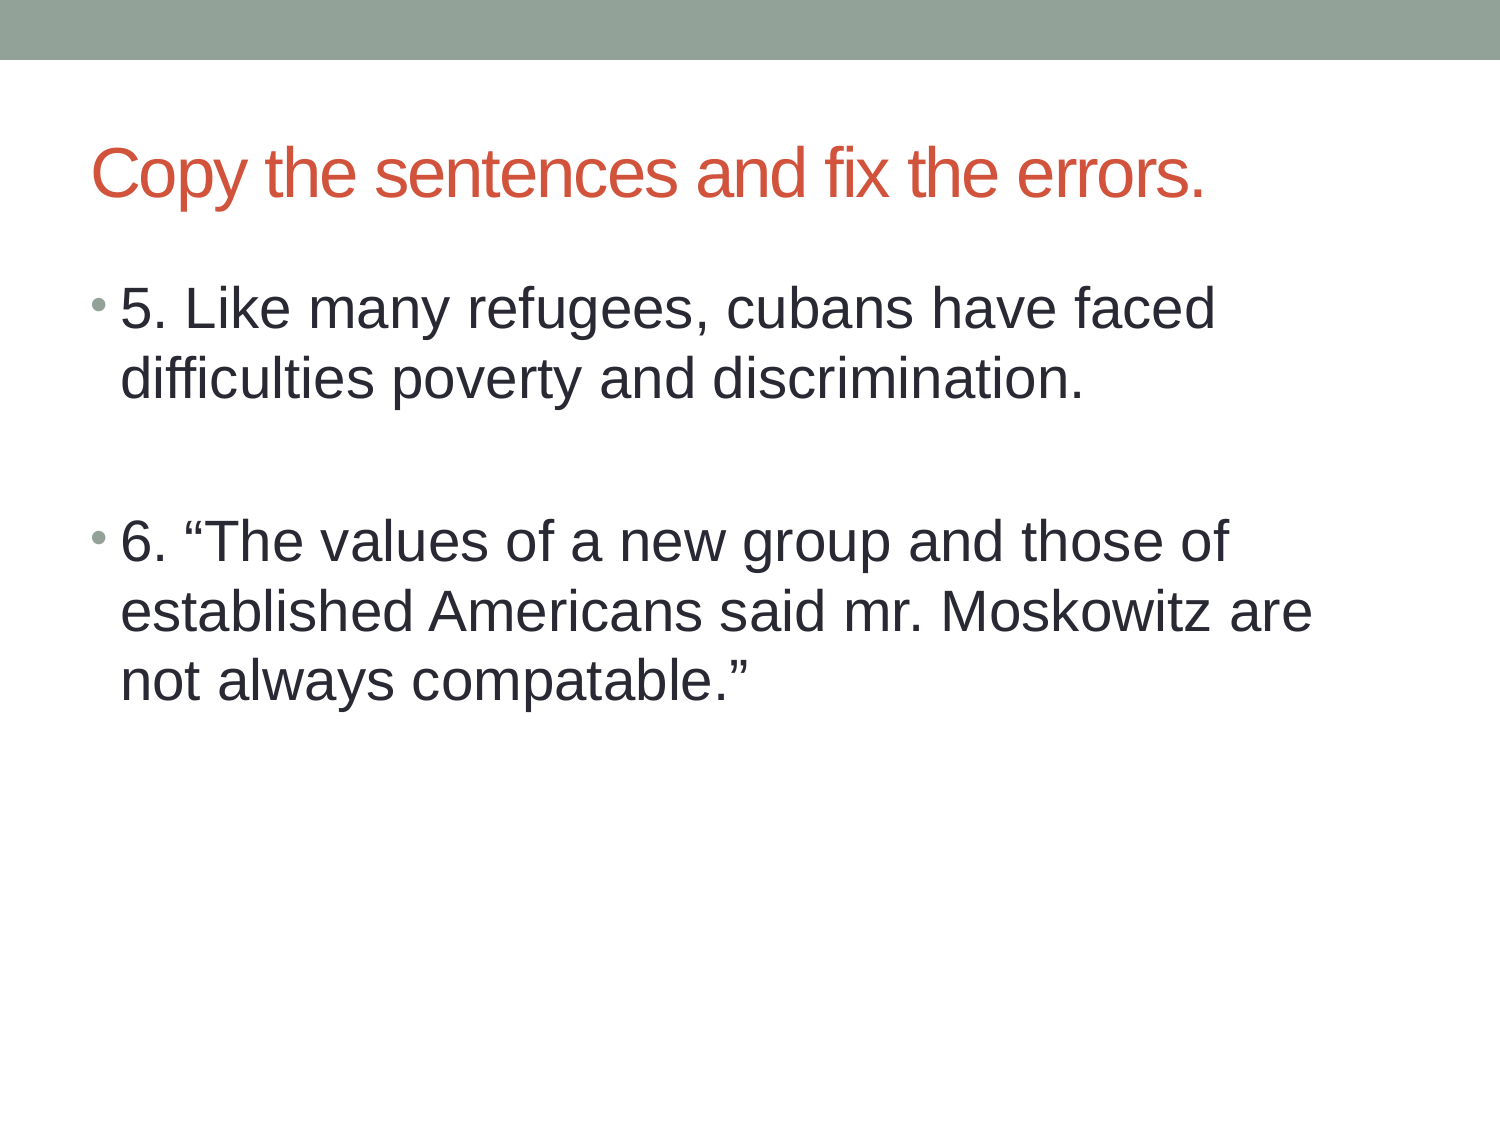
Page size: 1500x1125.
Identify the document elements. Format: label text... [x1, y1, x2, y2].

title Copy the sentences and fix the errors. [75, 87, 1425, 250]
list 5. Like many refugees, cubans have faced difficulties poverty and discrimination. 6. “The values of a new group and those of established Americans said mr. Moskowitz are not always compatable.” [75, 262, 1425, 1063]
